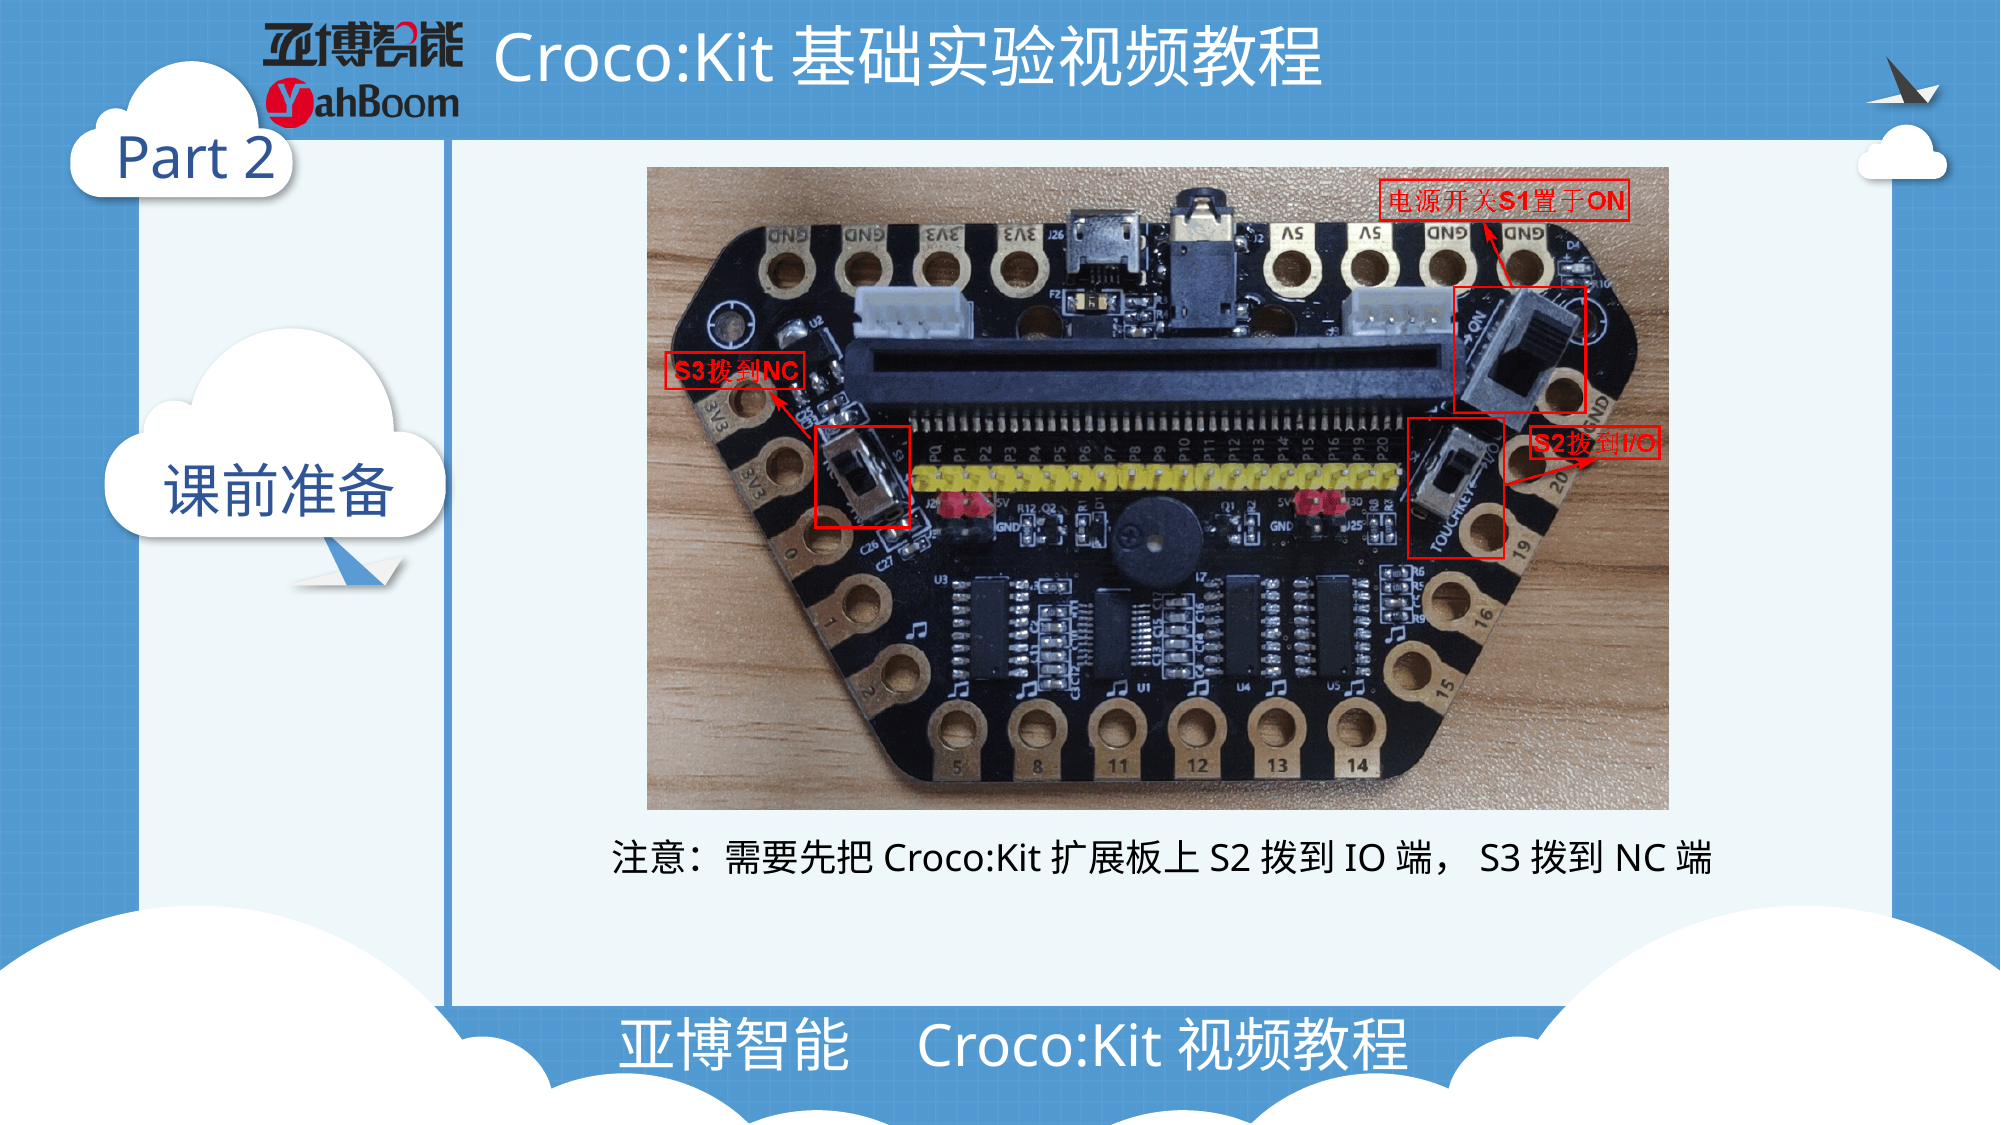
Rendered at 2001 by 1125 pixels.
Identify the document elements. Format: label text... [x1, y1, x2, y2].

picture [647, 167, 1669, 810]
text_box Croco:Kit基础实验视频教程 [468, 7, 1660, 102]
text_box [104, 328, 446, 538]
text_box Part 2 [100, 113, 292, 198]
picture [255, 7, 468, 139]
text_box 亚博智能 Croco:Kit视频教程 [1111, 959, 2000, 1125]
text_box 亚博智能 Croco:Kit视频教程 [0, 959, 889, 1125]
text_box 注意：需要先把Croco:Kit扩展板上S2拨到IO端，S3拨到NC端 [596, 827, 1728, 887]
text_box Croco:Kit基础实验视频教程 [12, 7, 255, 102]
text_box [284, 538, 404, 586]
